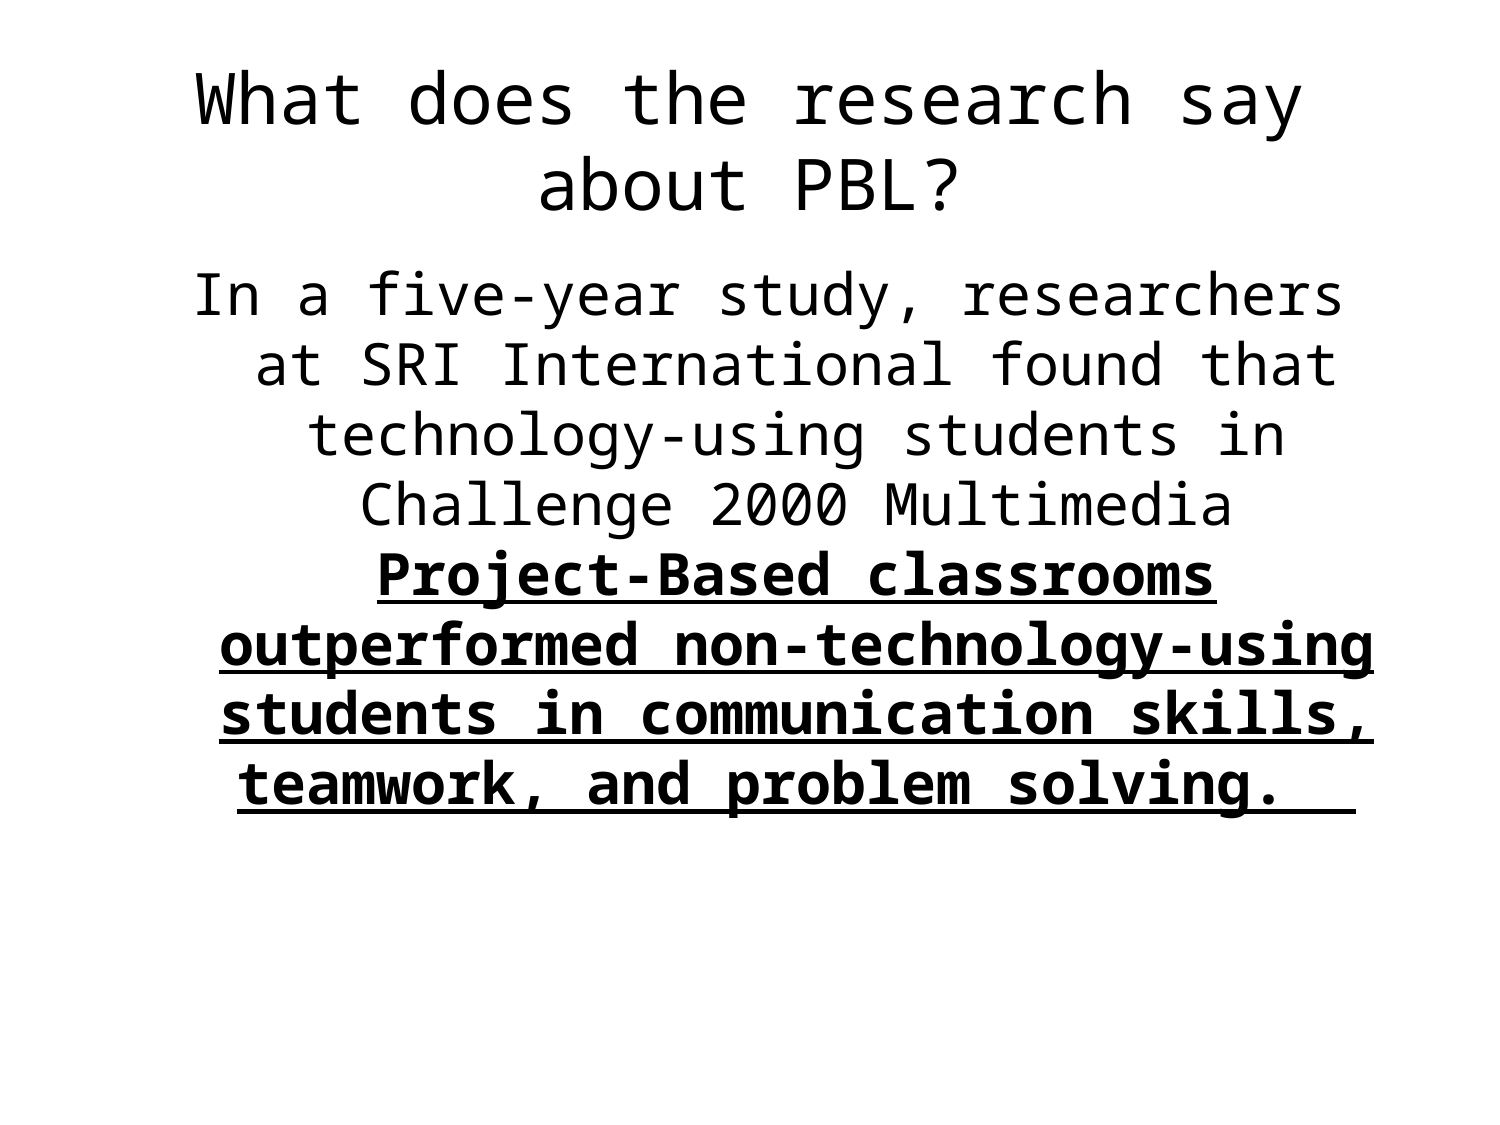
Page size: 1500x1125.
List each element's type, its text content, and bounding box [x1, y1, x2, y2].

title What does the research say about PBL? [75, 45, 1425, 233]
list In a five-year study, researchers at SRI International found that technology-using students in Challenge 2000 Multimedia Project-Based classrooms outperformed non-technology-using students in communication skills, teamwork, and problem solving. [137, 249, 1400, 861]
